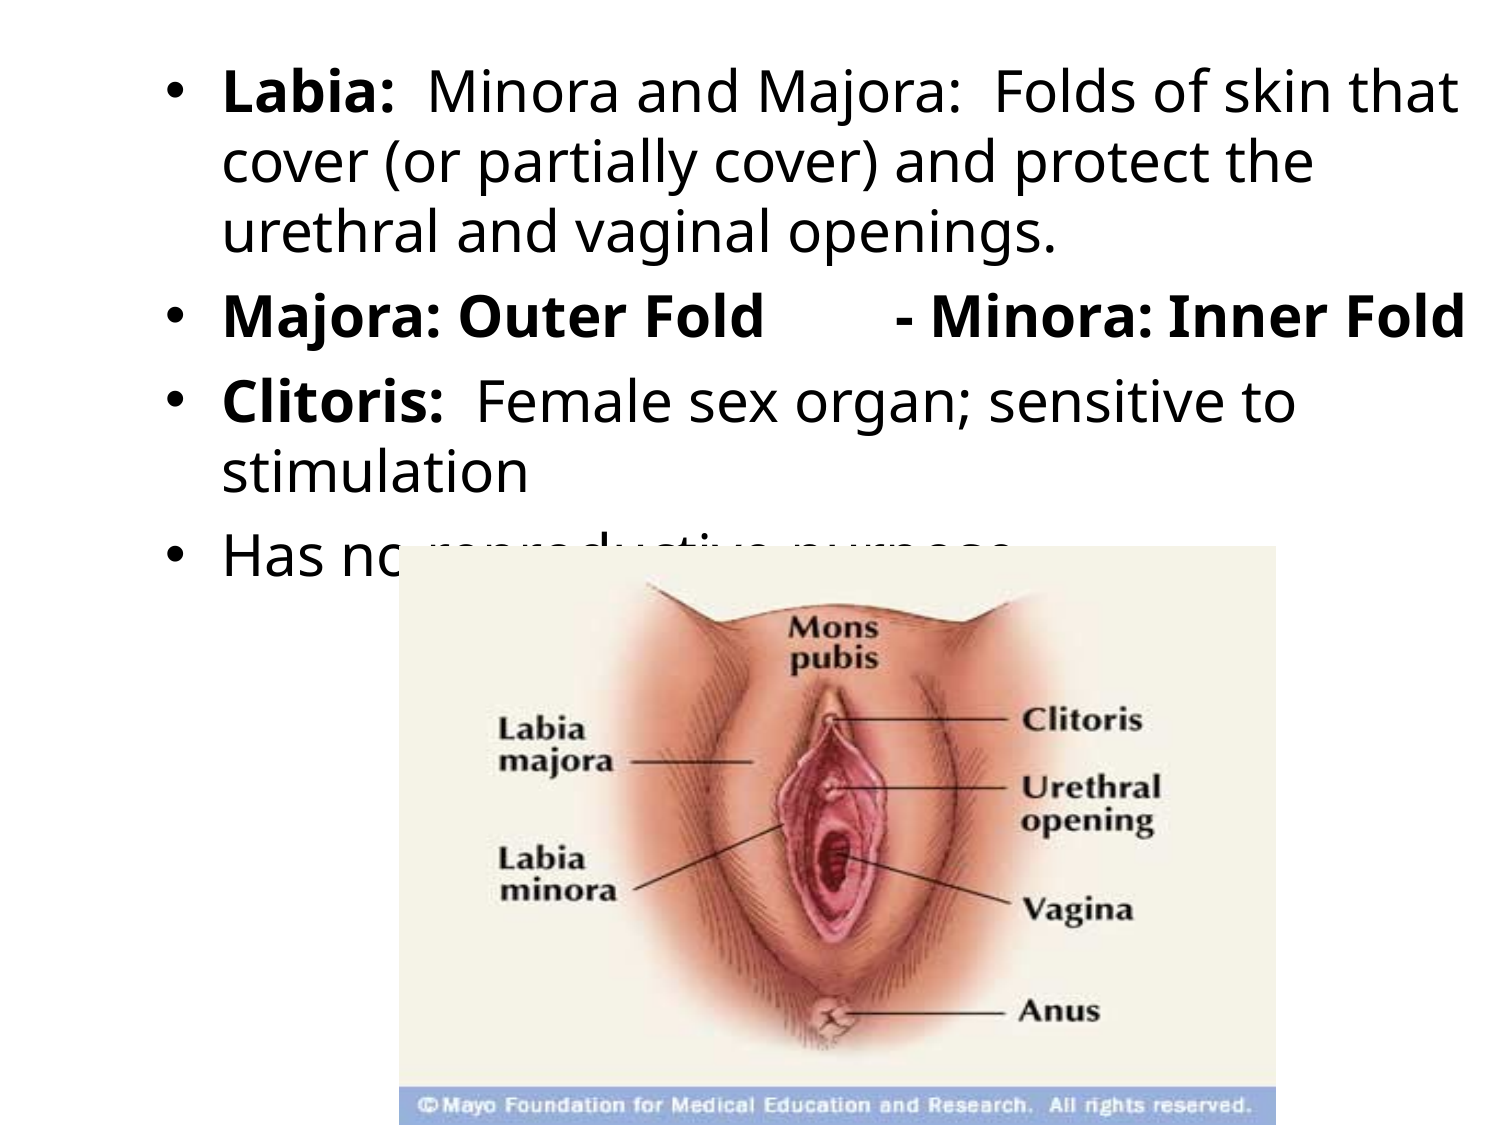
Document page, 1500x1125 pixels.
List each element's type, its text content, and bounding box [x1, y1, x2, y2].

list Labia: Minora and Majora: Folds of skin that cover (or partially cover) and protect the urethral and vaginal openings. Majora: Outer Fold - Minora: Inner Fold Clitoris: Female sex organ; sensitive to stimulation Has no reproductive purpose [150, 0, 1500, 638]
picture [399, 546, 1276, 1125]
